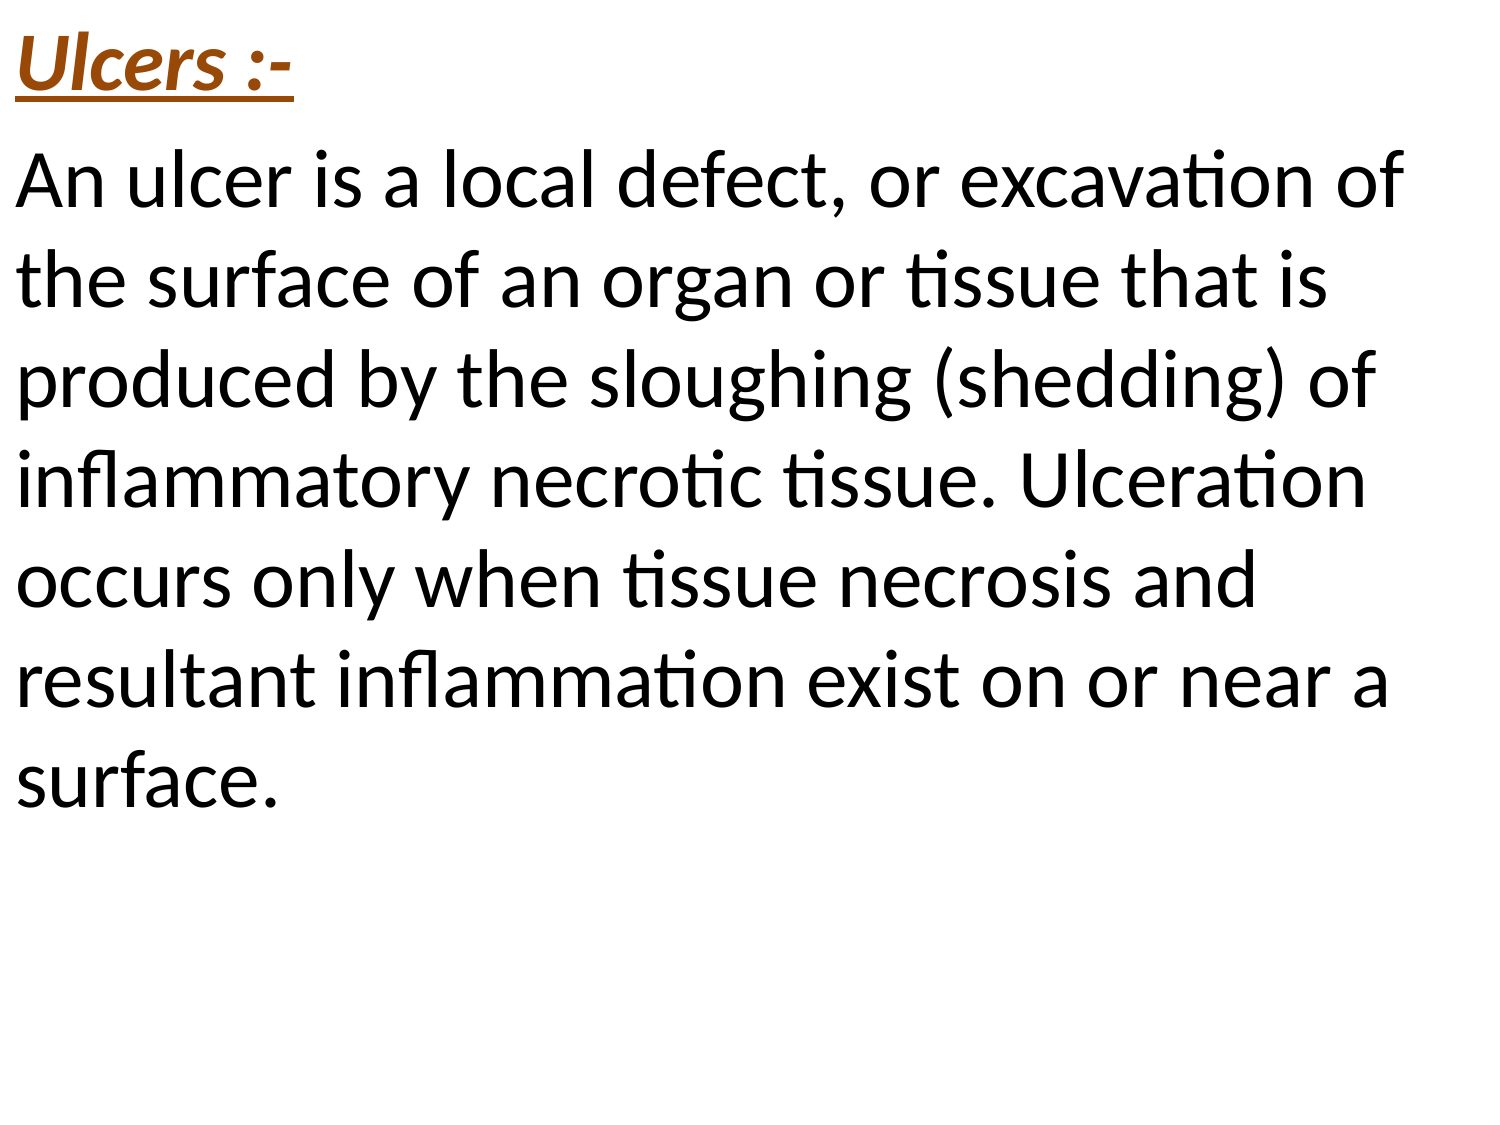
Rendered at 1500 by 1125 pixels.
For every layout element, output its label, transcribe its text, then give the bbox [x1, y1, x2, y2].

subtitle Ulcers :- An ulcer is a local defect, or excavation of the surface of an organ or tissue that is produced by the sloughing (shedding) of inflammatory necrotic tissue. Ulceration occurs only when tissue necrosis and resultant inflammation exist on or near a surface. [0, 0, 1500, 1125]
